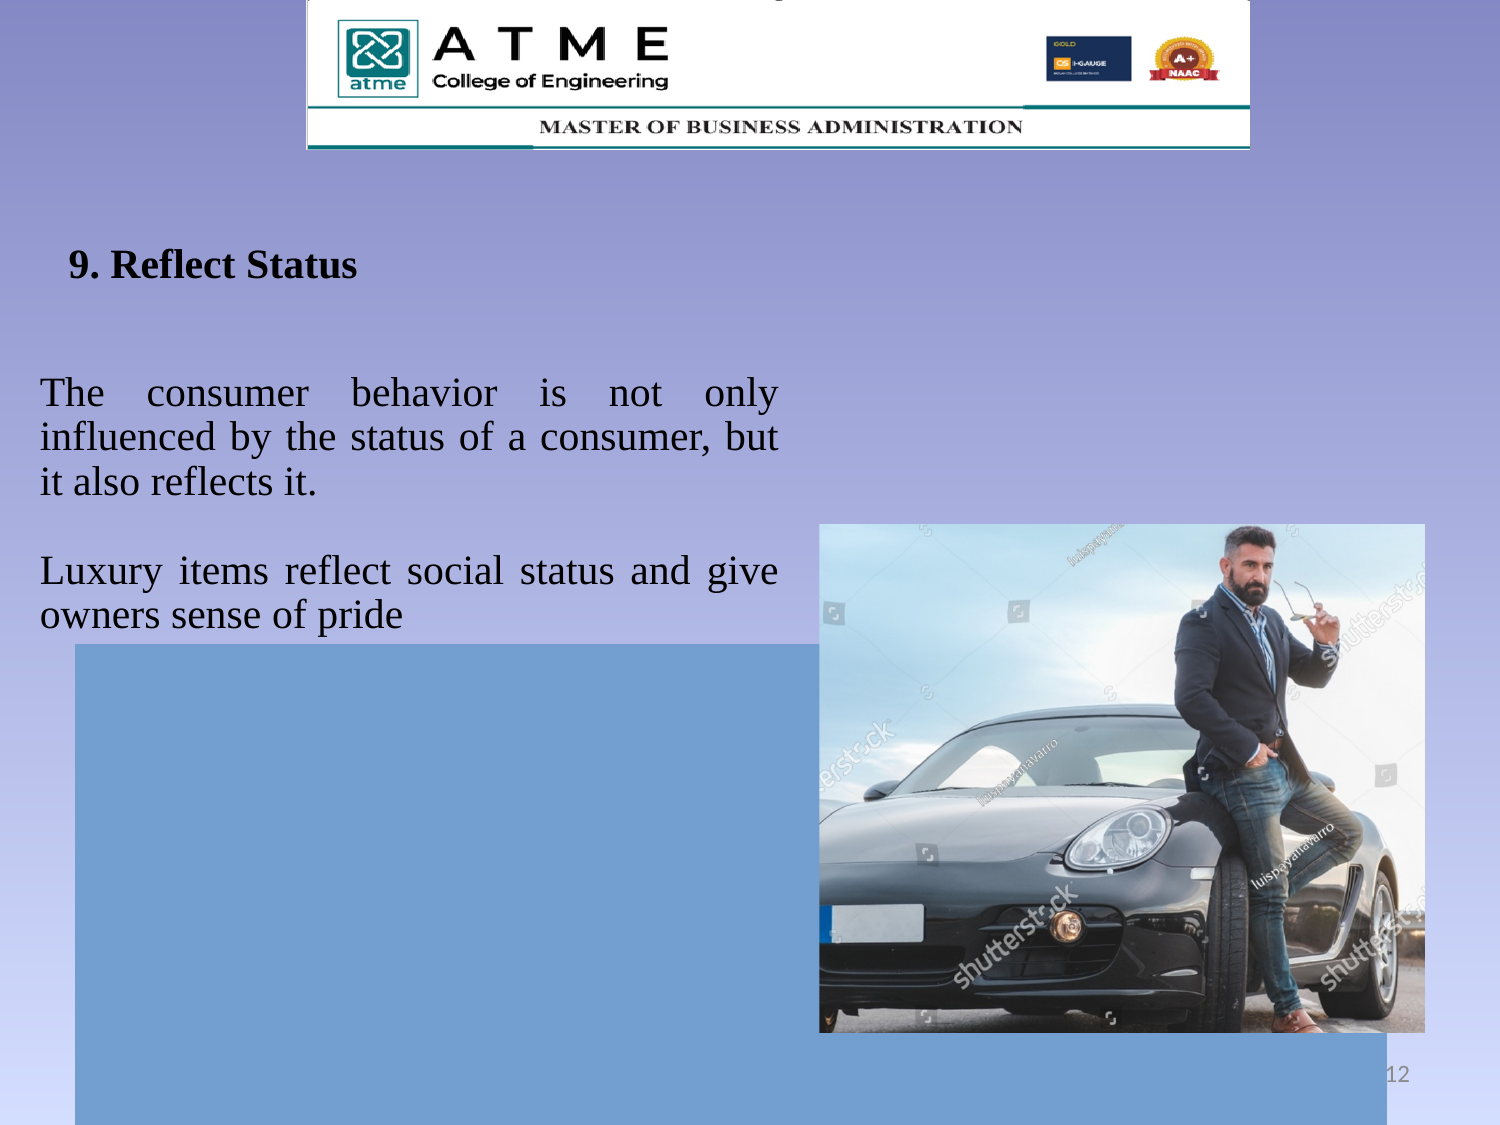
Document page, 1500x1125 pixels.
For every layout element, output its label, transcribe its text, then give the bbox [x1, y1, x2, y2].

text_box [74, 390, 826, 448]
text_box 9. Reflect Status [53, 236, 805, 295]
picture [306, 0, 1250, 150]
text_box The consumer behavior is not only influenced by the status of a consumer, but it also reflects it. Luxury items reflect social status and give owners sense of pride [24, 362, 795, 689]
slide_number 12 [1387, 1042, 1425, 1103]
picture [819, 524, 1426, 1034]
